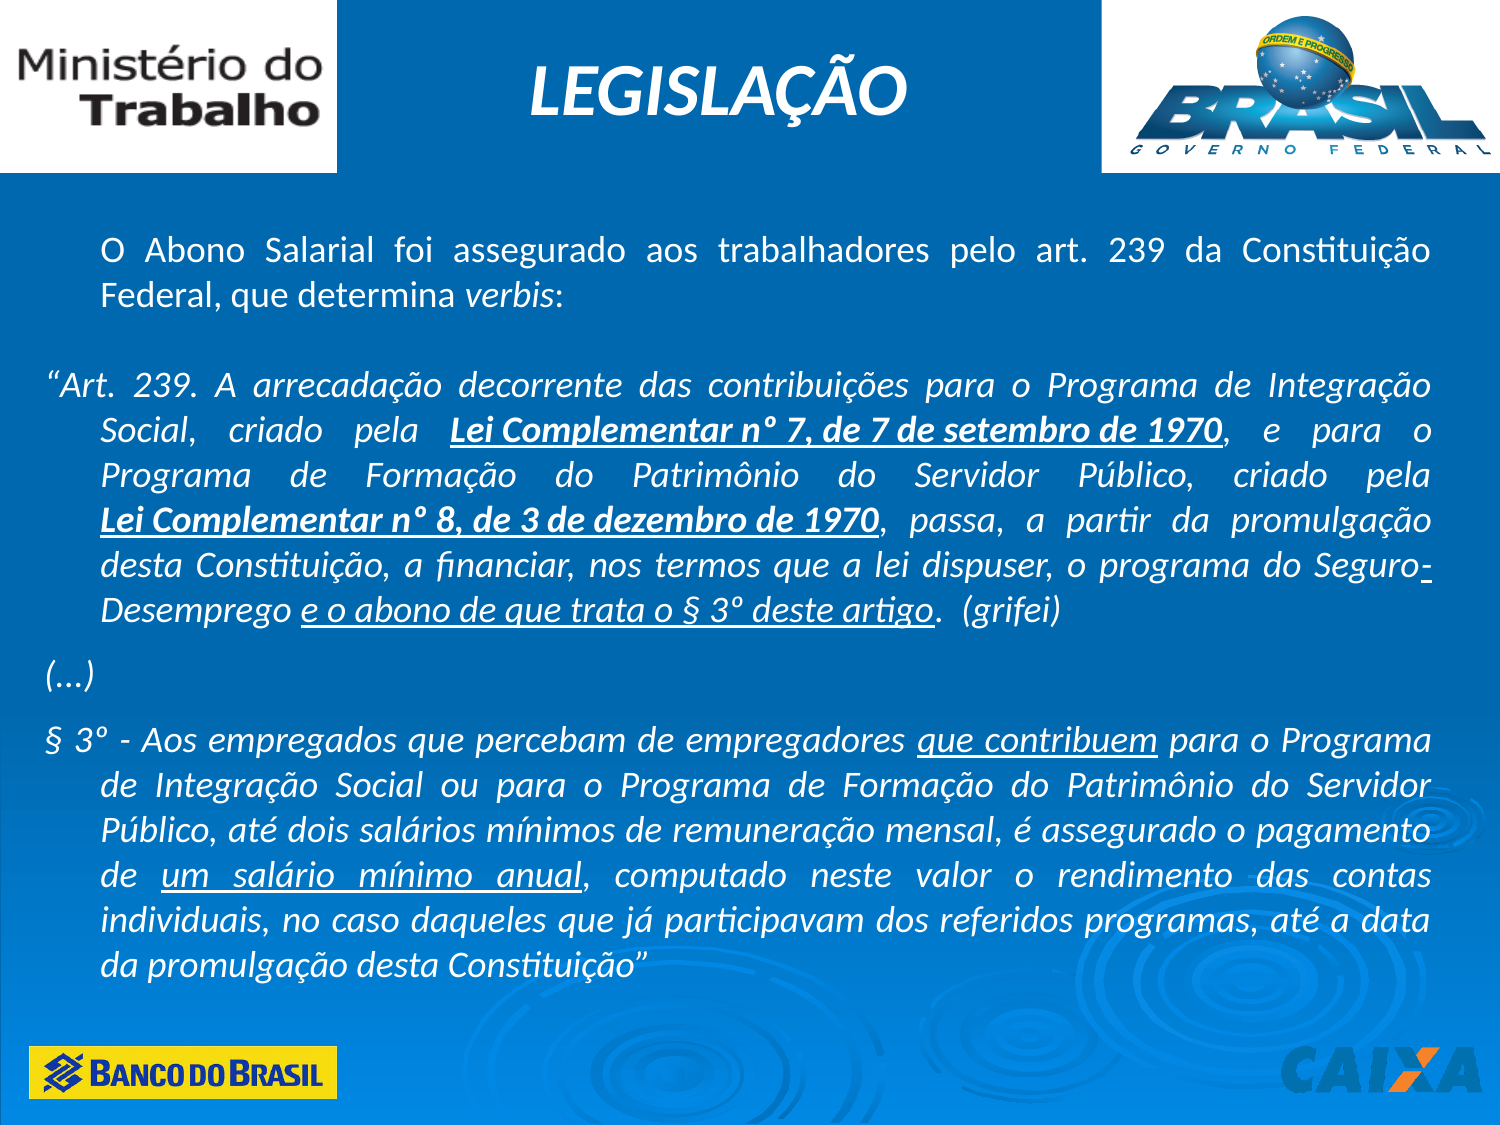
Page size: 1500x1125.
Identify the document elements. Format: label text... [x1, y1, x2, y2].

text_box O Abono Salarial foi assegurado aos trabalhadores pelo art. 239 da Constituição Federal, que determina verbis: “Art. 239. A arrecadação decorrente das contribuições para o Programa de Integração Social, criado pela Lei Complementar nº 7, de 7 de setembro de 1970, e para o Programa de Formação do Patrimônio do Servidor Público, criado pela Lei Complementar nº 8, de 3 de dezembro de 1970, passa, a partir da promulgação desta Constituição, a financiar, nos termos que a lei dispuser, o programa do Seguro-Desemprego e o abono de que trata o § 3º deste artigo. (grifei) (...) § 3º - Aos empregados que percebam de empregadores que contribuem para o Programa de Integração Social ou para o Programa de Formação do Patrimônio do Servidor Público, até dois salários mínimos de remuneração mensal, é assegurado o pagamento de um salário mínimo anual, computado neste valor o rendimento das contas individuais, no caso daqueles que já participavam dos referidos programas, até a data da promulgação desta Constituição” [29, 217, 1448, 993]
text_box LEGISLAÇÃO [352, 33, 1085, 138]
picture [1101, 0, 1500, 173]
picture [29, 1046, 337, 1099]
picture [0, 0, 337, 173]
picture [1281, 1046, 1482, 1093]
